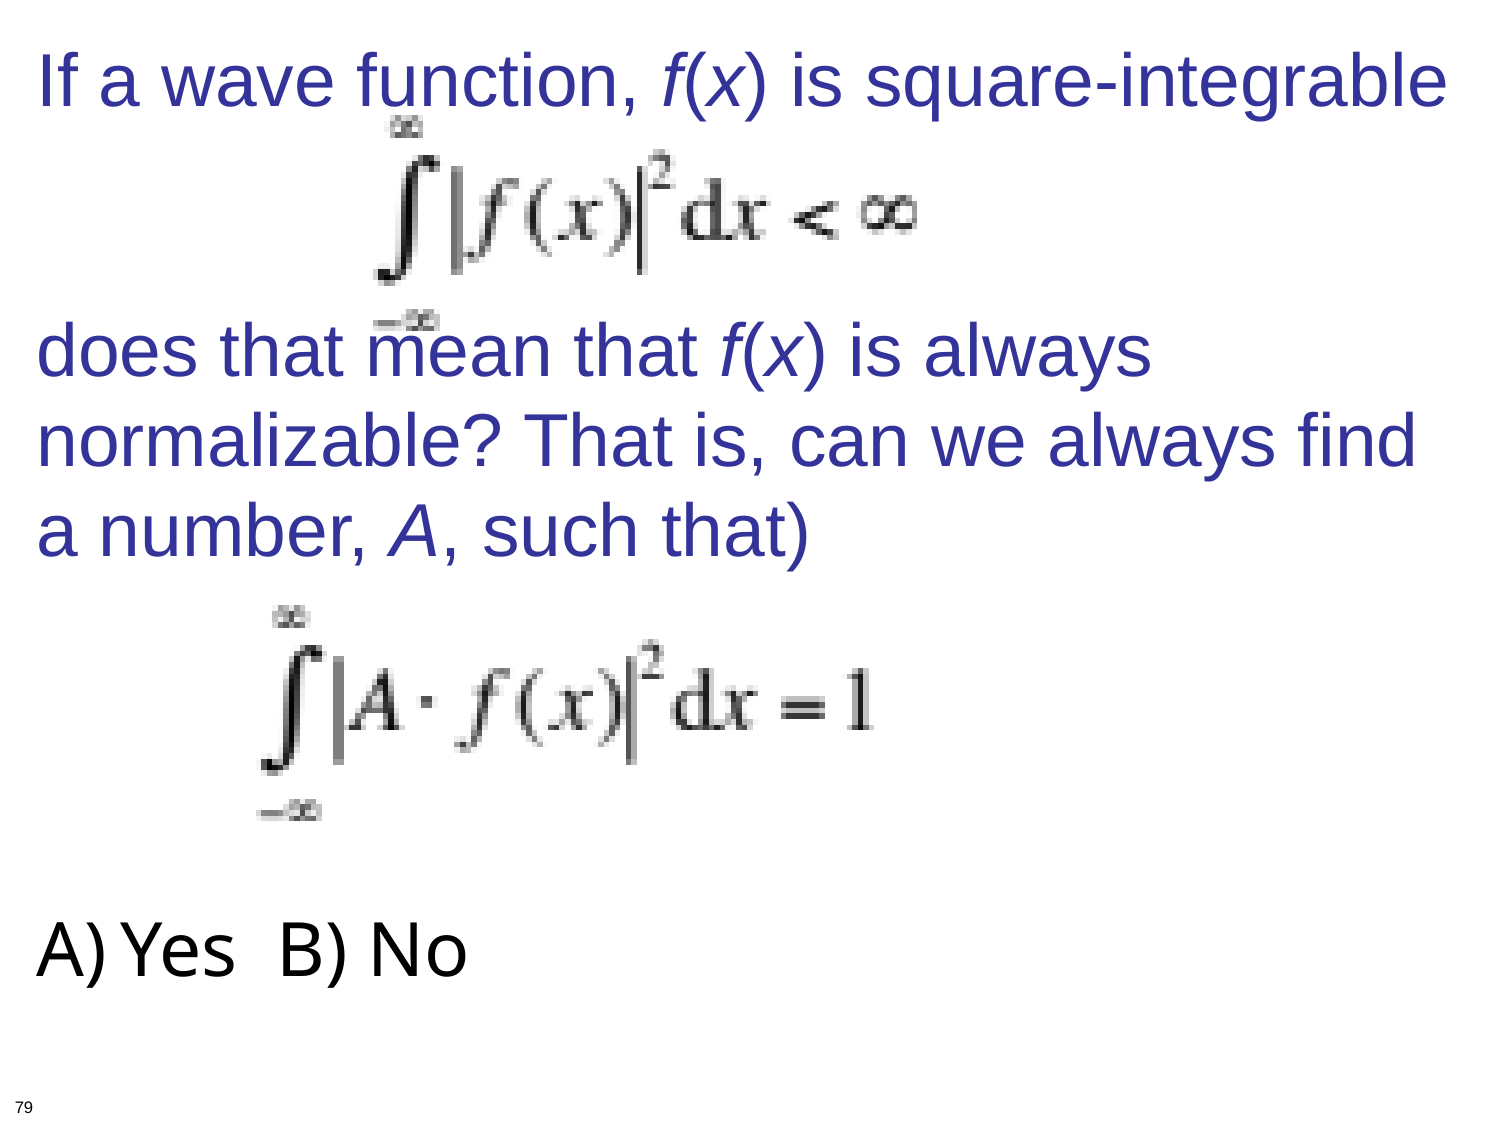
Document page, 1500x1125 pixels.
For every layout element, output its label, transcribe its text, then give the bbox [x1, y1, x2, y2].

title If a wave function, f(x) is square-integrable does that mean that f(x) is always normalizable? That is, can we always find a number, A, such that) [21, 23, 1478, 761]
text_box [245, 583, 881, 829]
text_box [362, 93, 918, 339]
text_box 79 [0, 1089, 50, 1125]
list Yes B) No [21, 894, 1500, 1091]
